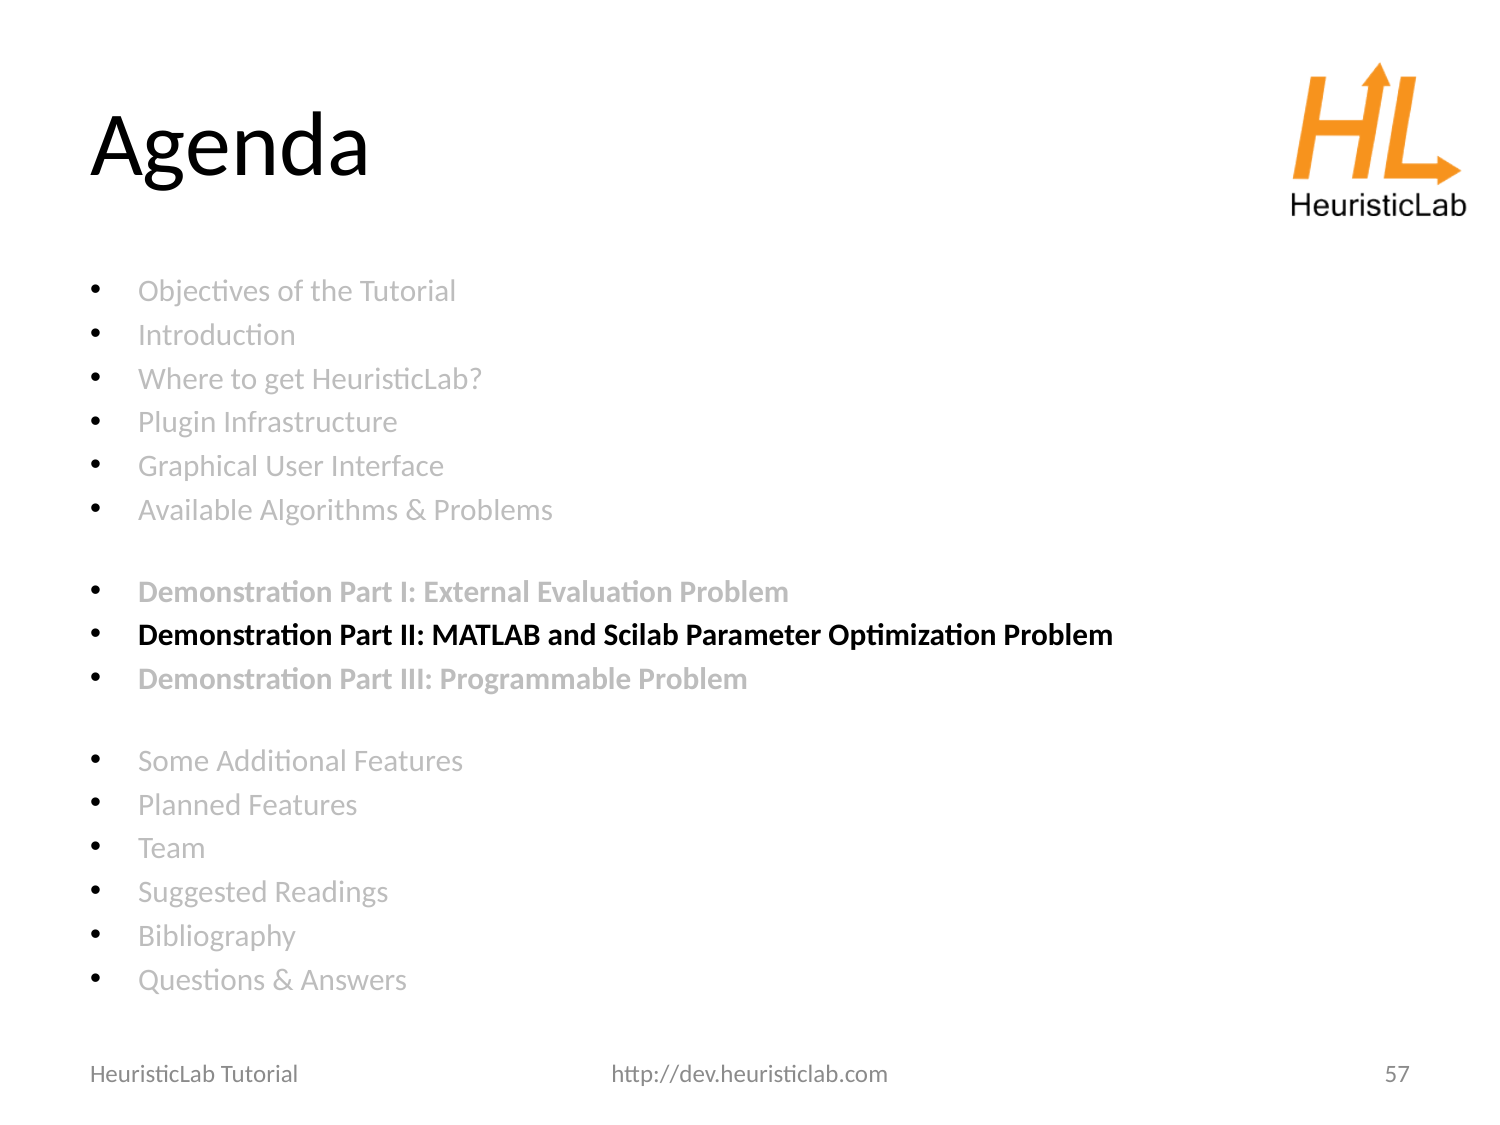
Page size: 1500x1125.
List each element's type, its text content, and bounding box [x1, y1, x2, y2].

list Objectives of the Tutorial Introduction Where to get HeuristicLab? Plugin Infrastructure Graphical User Interface Available Algorithms & Problems Demonstration Part I: External Evaluation Problem Demonstration Part II: MATLAB and Scilab Parameter Optimization Problem Demonstration Part III: Programmable Problem Some Additional Features Planned Features Team Suggested Readings Bibliography Questions & Answers [75, 262, 1425, 1005]
picture [1281, 27, 1474, 244]
title Agenda [75, 45, 1282, 233]
slide_number HeuristicLab Tutorial [75, 1042, 425, 1103]
slide_number 57 [1074, 1042, 1425, 1103]
footer http://dev.heuristiclab.com [512, 1042, 988, 1103]
